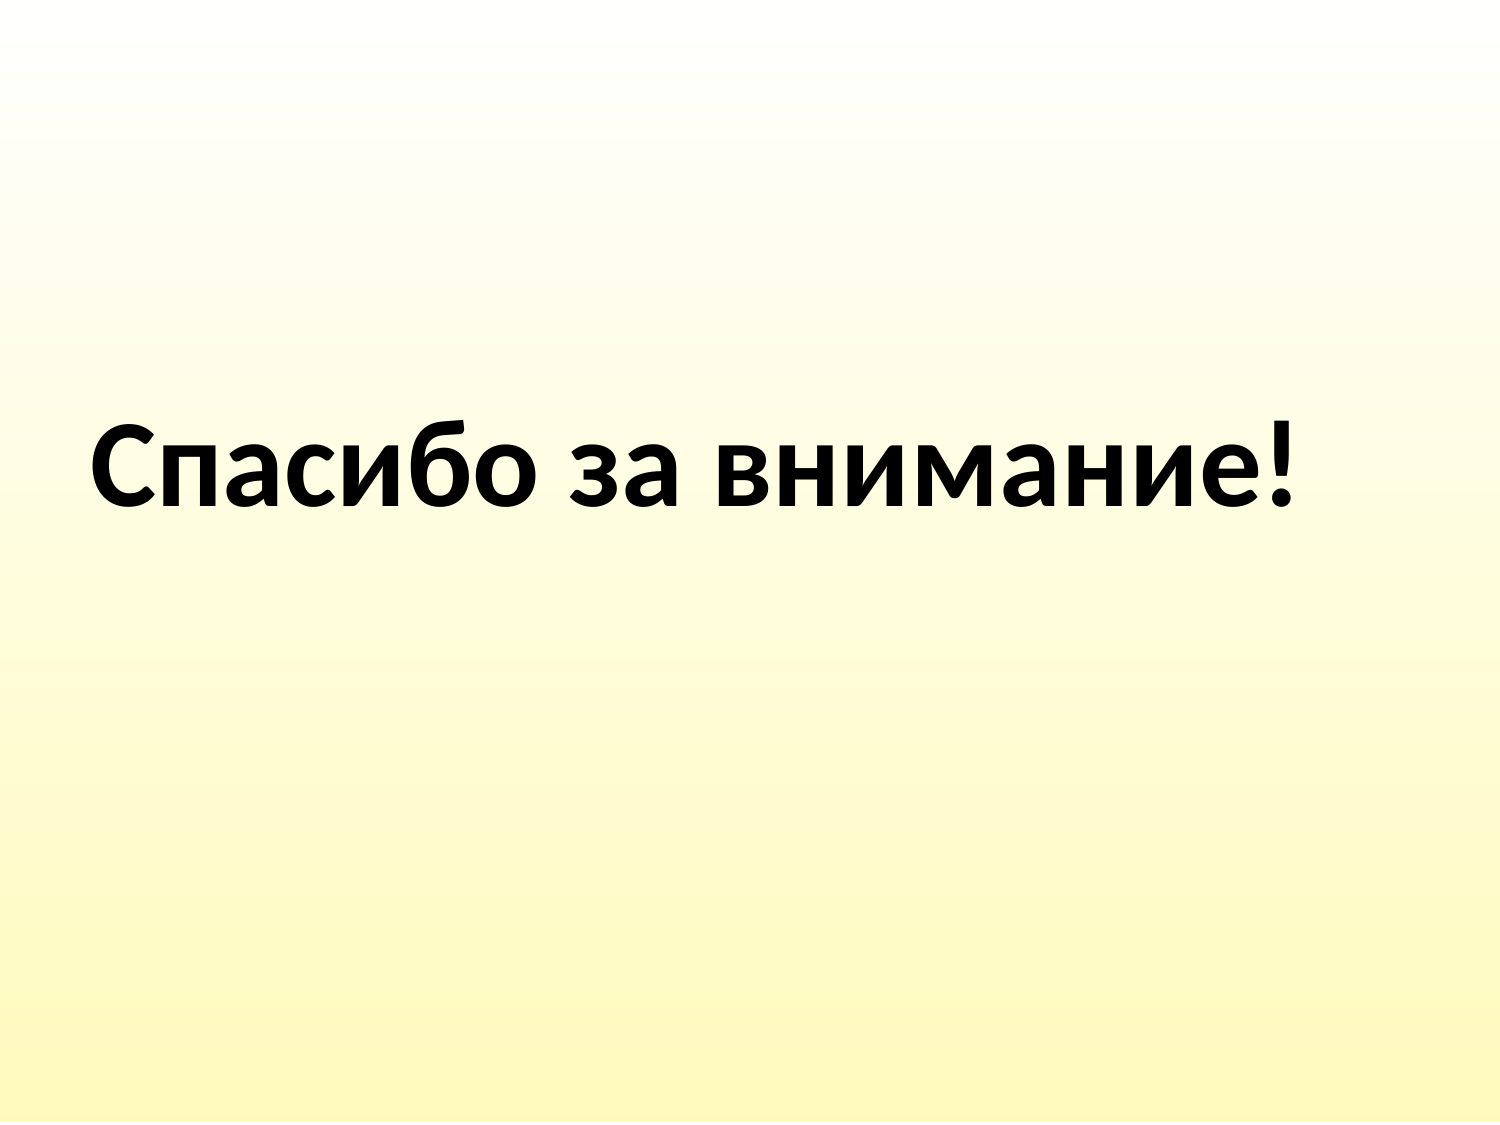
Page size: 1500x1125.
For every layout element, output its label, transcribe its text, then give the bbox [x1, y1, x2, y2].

list Спасибо за внимание! [75, 373, 1341, 1000]
text_box [0, 0, 1500, 1122]
